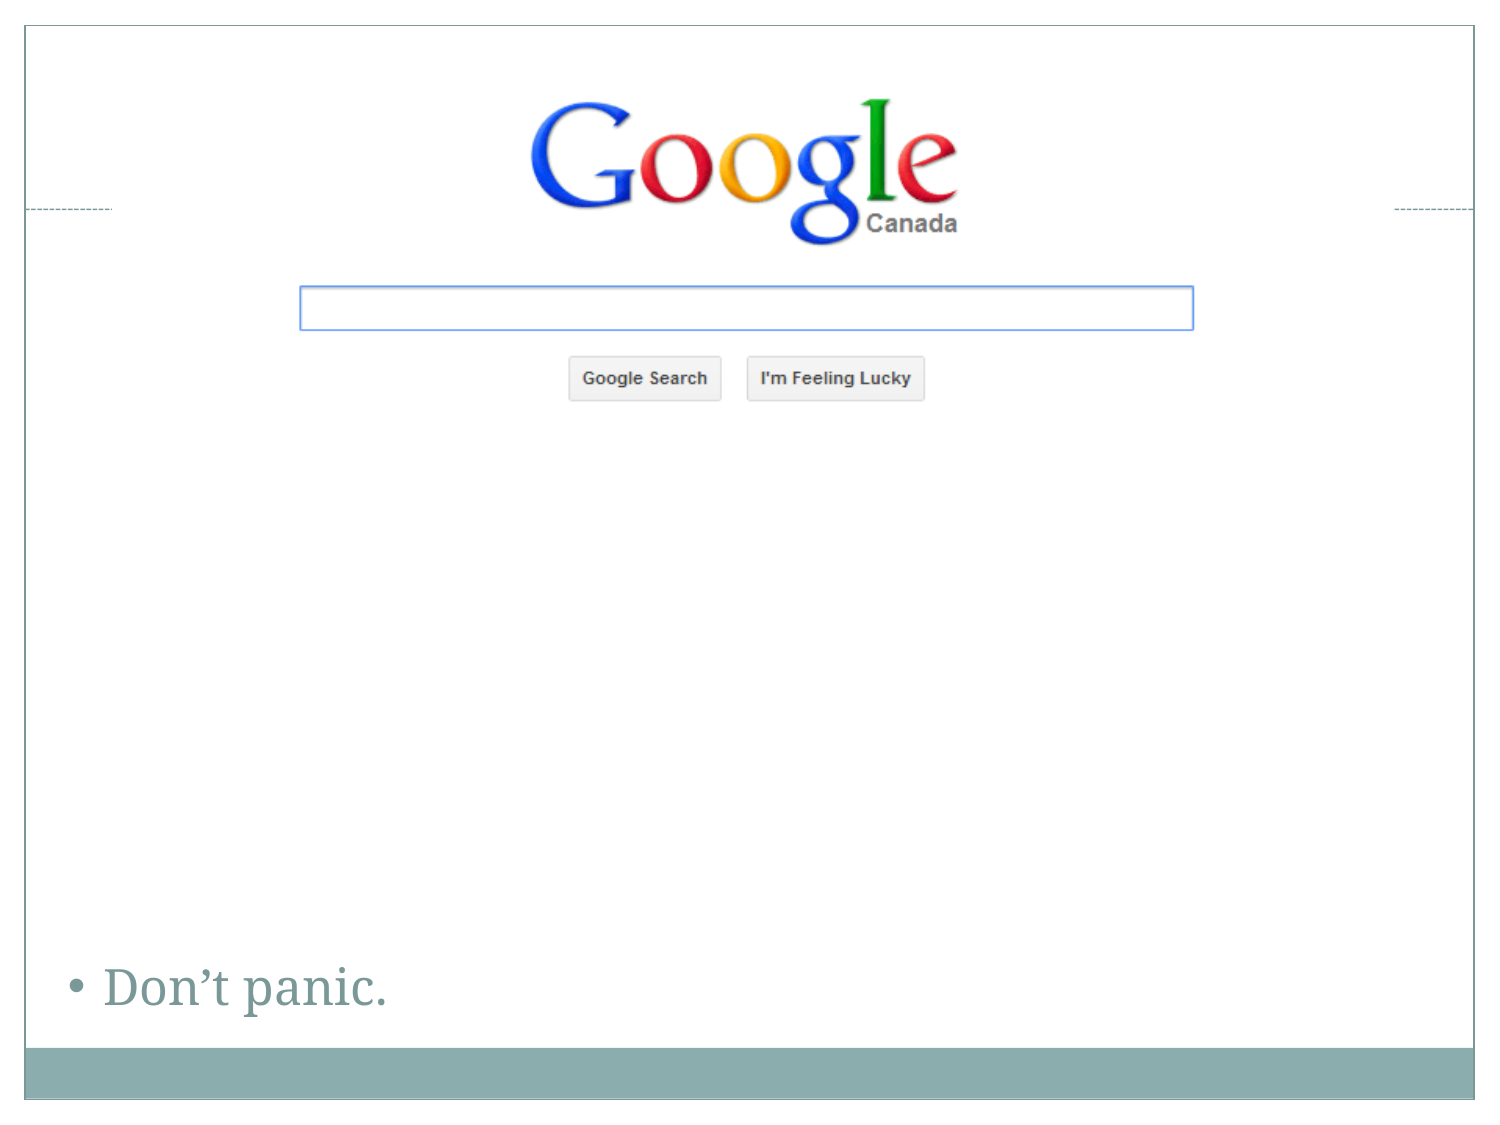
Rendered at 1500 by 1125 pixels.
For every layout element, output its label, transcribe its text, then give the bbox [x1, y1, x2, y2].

picture [111, 35, 1393, 433]
title Don’t panic. [53, 420, 1454, 1024]
